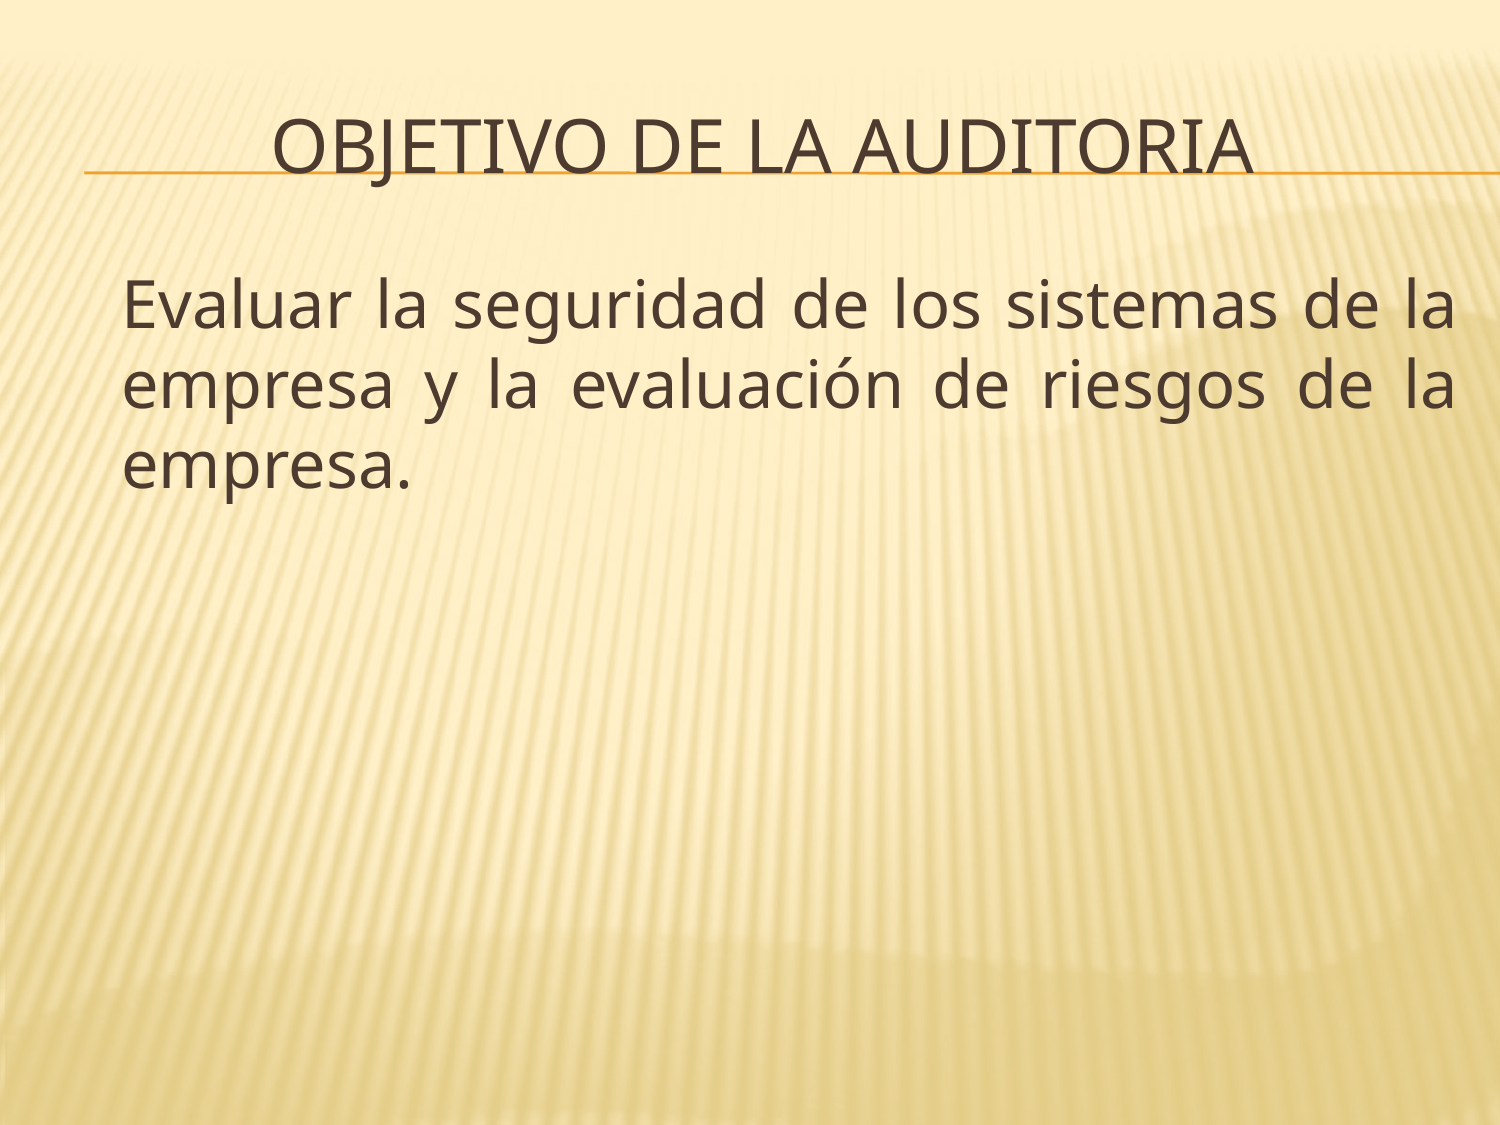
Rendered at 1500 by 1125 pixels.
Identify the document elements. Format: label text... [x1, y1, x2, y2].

title Objetivo de la auditoria [50, 75, 1475, 213]
list Evaluar la seguridad de los sistemas de la empresa y la evaluación de riesgos de la empresa. [50, 254, 1475, 998]
